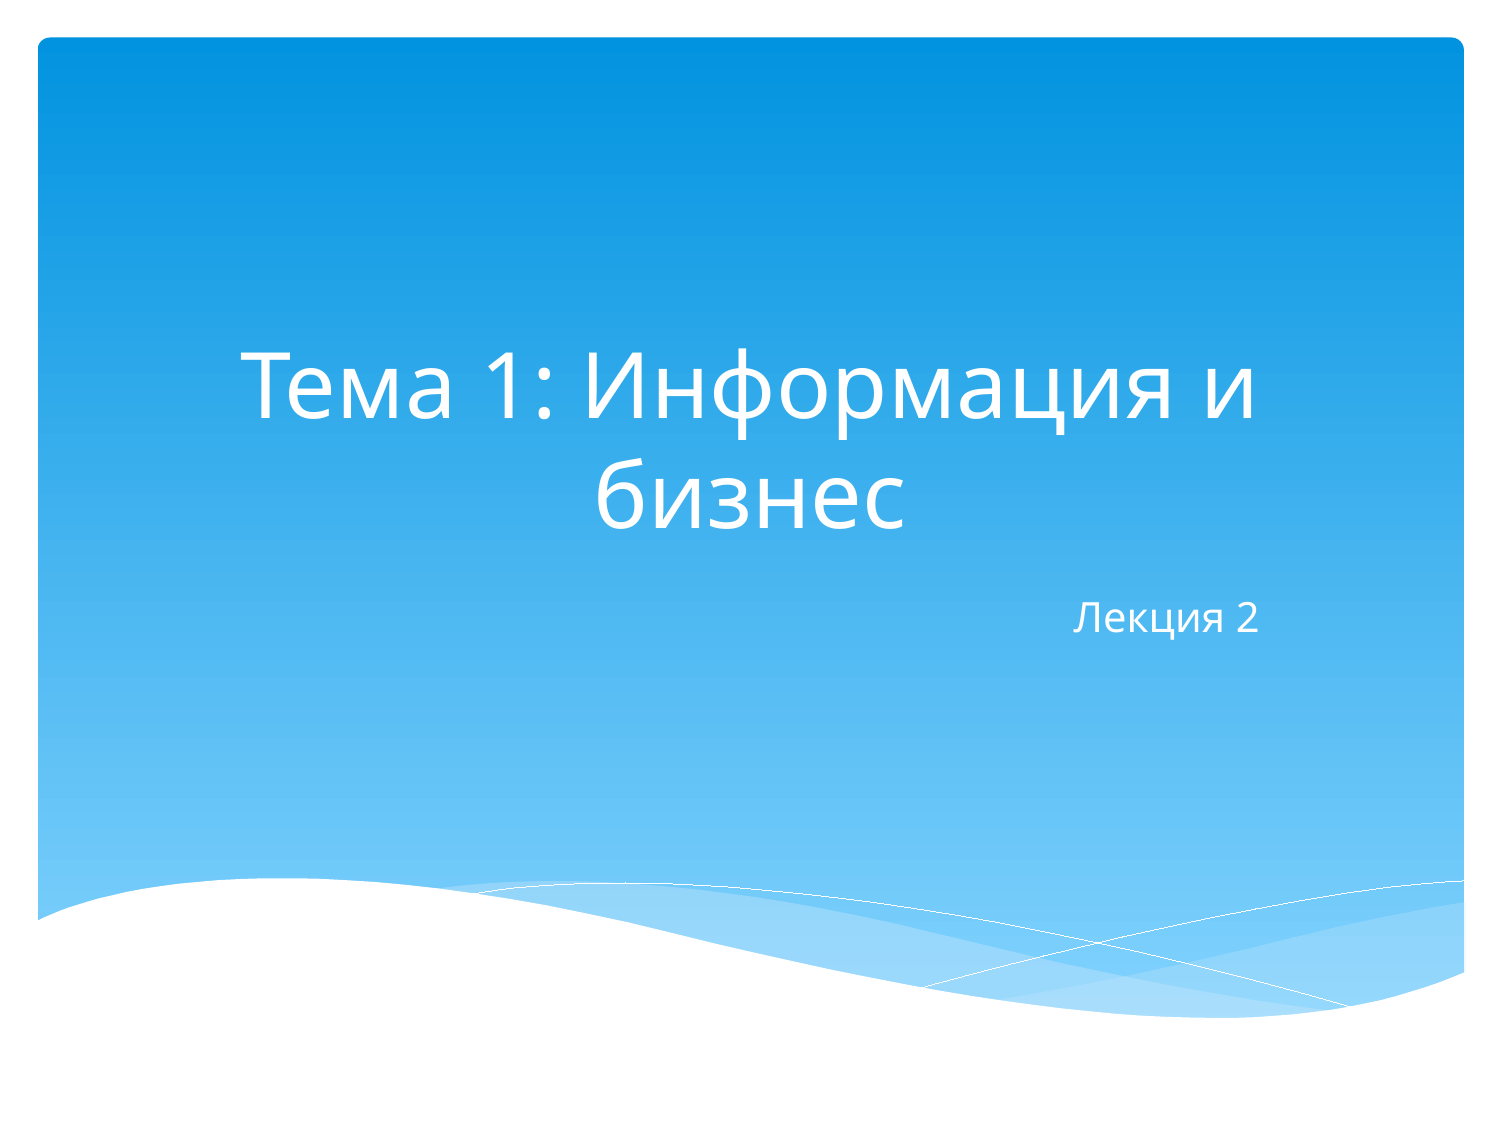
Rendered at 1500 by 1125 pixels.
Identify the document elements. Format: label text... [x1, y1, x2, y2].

subtitle Лекция 2 [225, 583, 1275, 825]
title Тема 1: Информация и бизнес [112, 262, 1388, 555]
